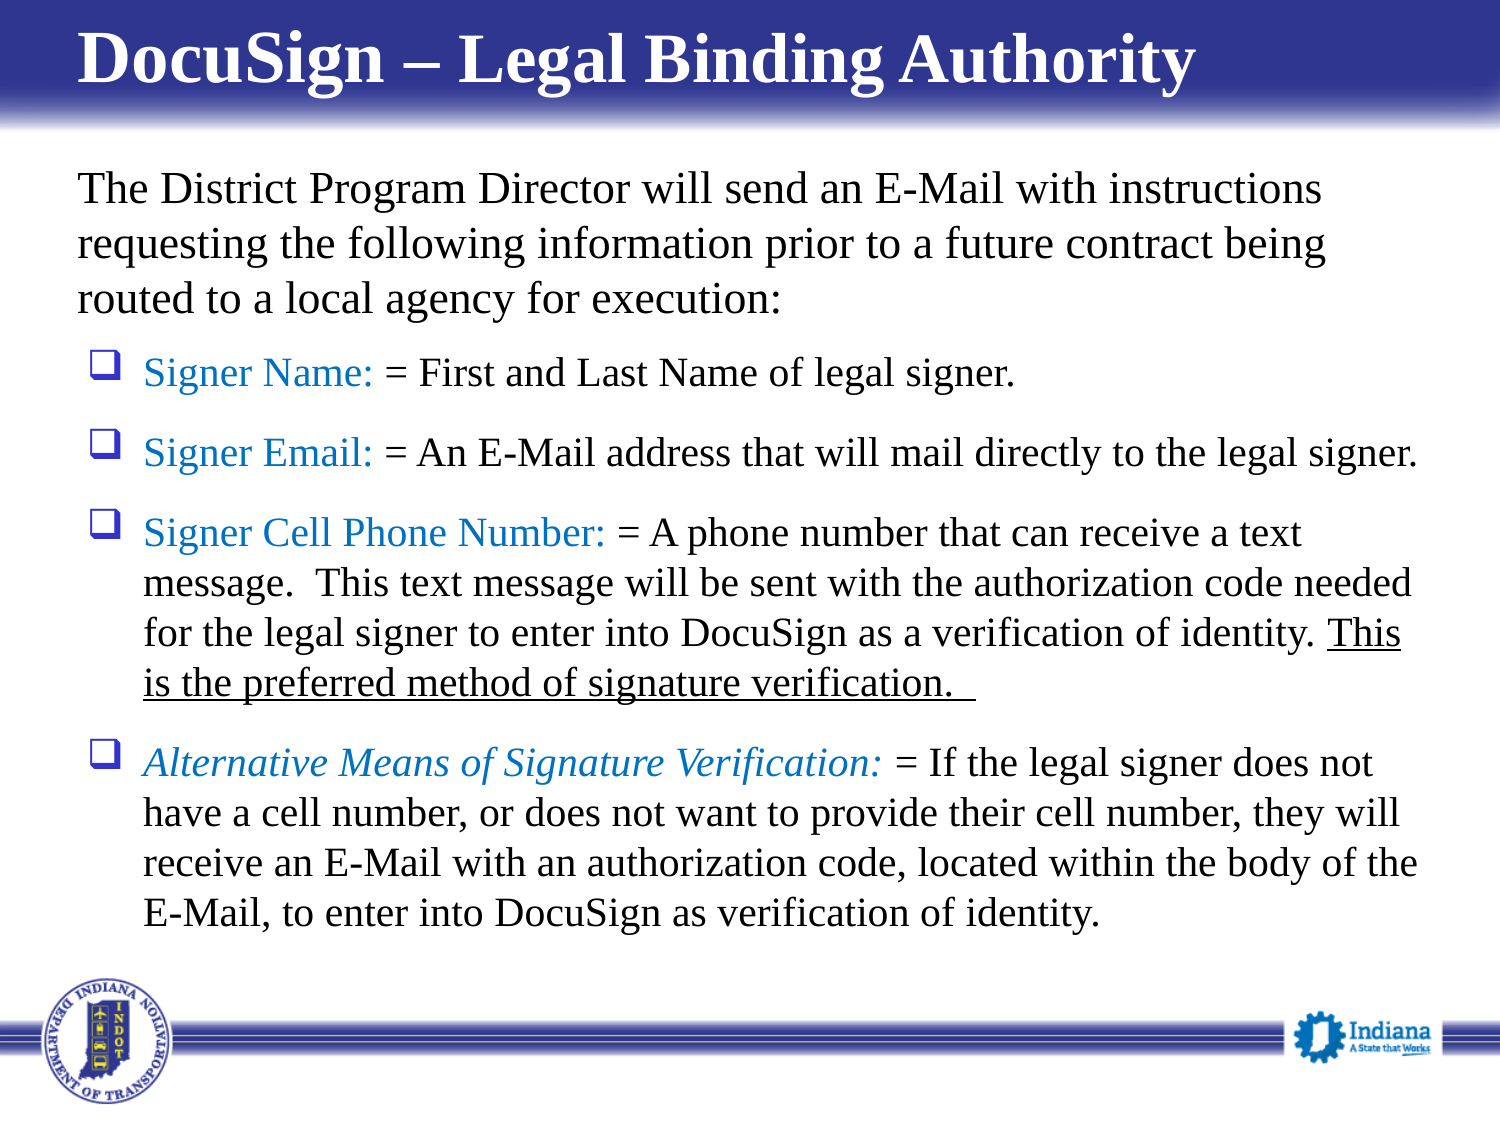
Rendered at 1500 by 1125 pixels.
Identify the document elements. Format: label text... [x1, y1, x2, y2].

picture [0, 0, 1500, 263]
picture [0, 945, 1500, 1125]
list The District Program Director will send an E-Mail with instructions requesting the following information prior to a future contract being routed to a local agency for execution: Signer Name: = First and Last Name of legal signer. Signer Email: = An E-Mail address that will mail directly to the legal signer. Signer Cell Phone Number: = A phone number that can receive a text message. This text message will be sent with the authorization code needed for the legal signer to enter into DocuSign as a verification of identity. This is the preferred method of signature verification. Alternative Means of Signature Verification: = If the legal signer does not have a cell number, or does not want to provide their cell number, they will receive an E-Mail with an authorization code, located within the body of the E-Mail, to enter into DocuSign as verification of identity. [62, 149, 1450, 1013]
title DocuSign ‒ Legal Binding Authority [62, 0, 1425, 138]
